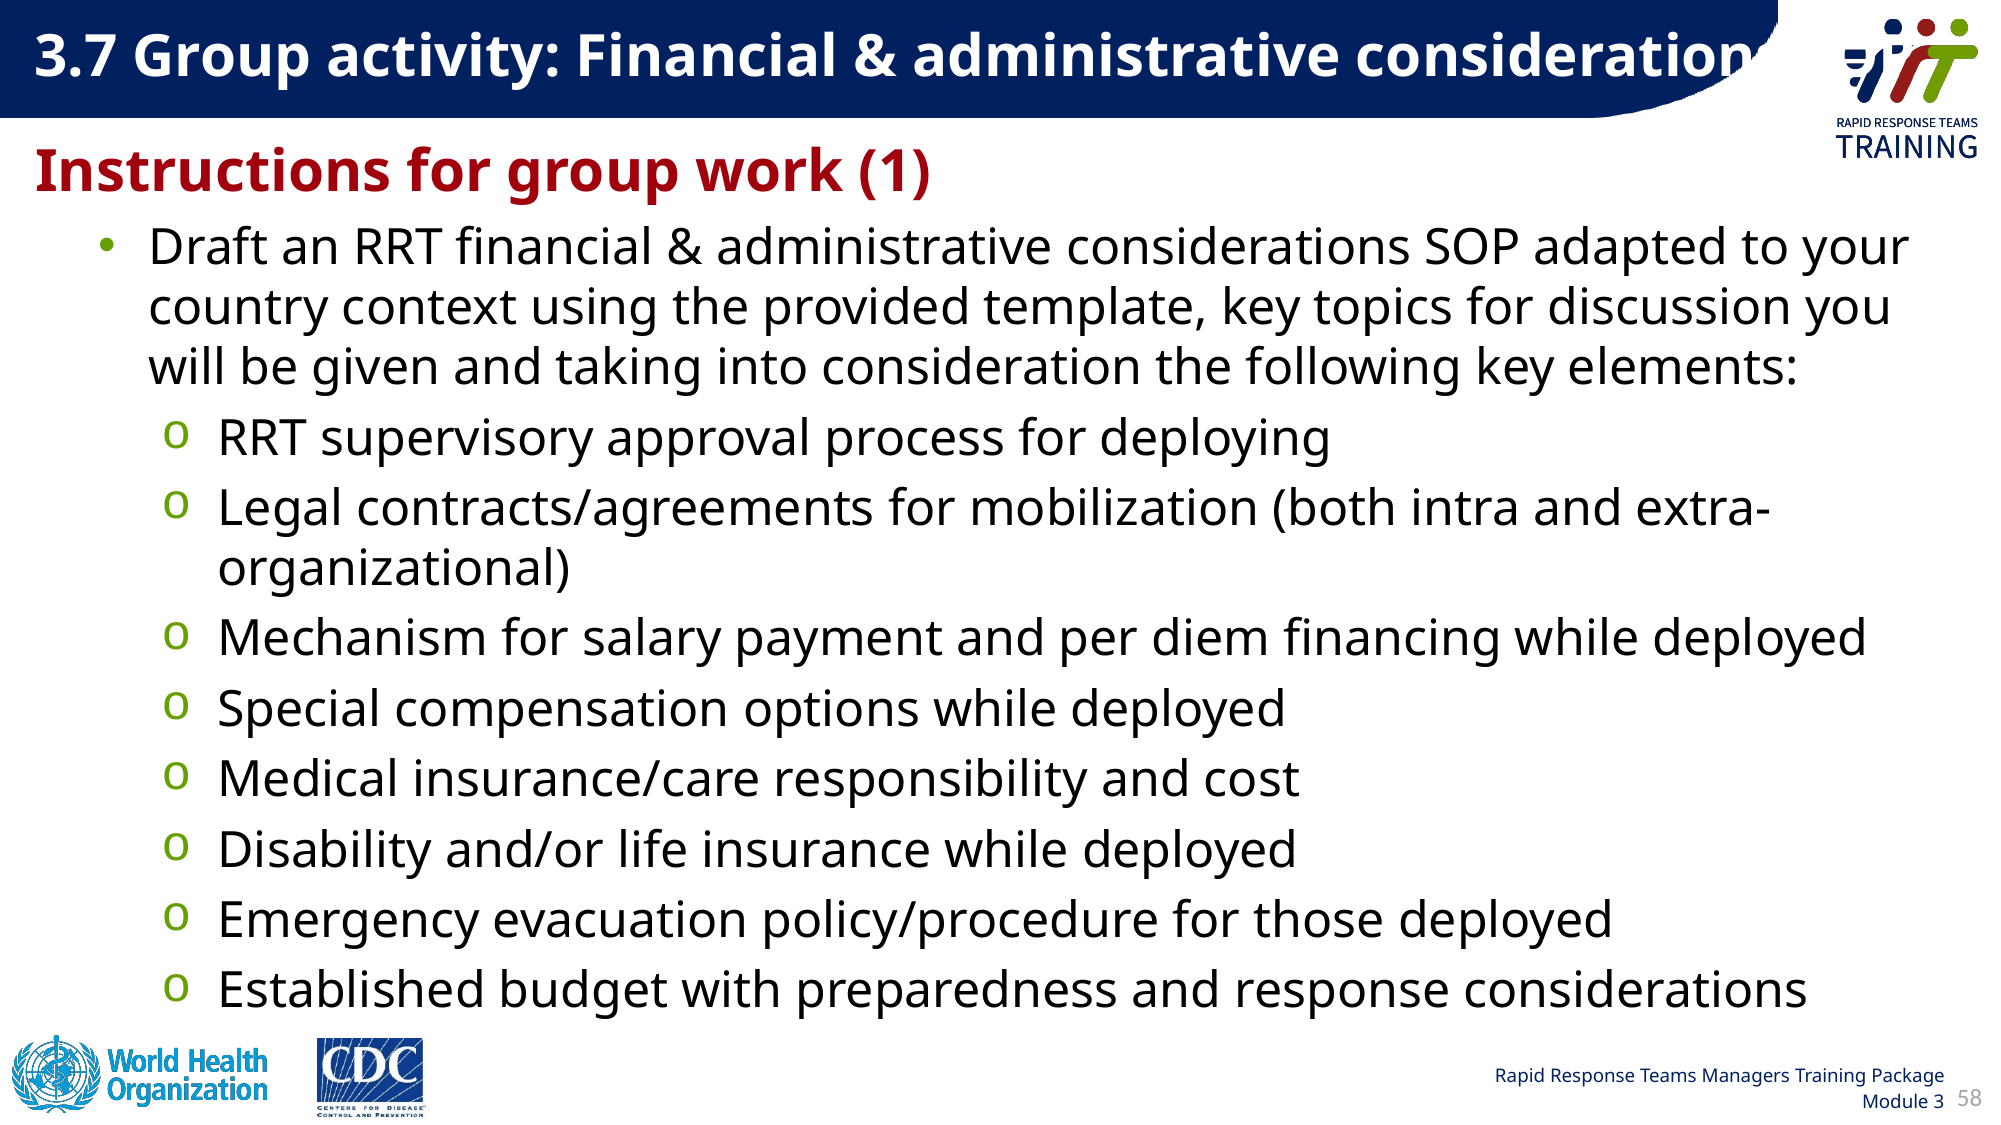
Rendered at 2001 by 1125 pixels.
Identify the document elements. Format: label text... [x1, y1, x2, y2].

picture [1835, 96, 1978, 167]
picture [12, 1035, 54, 1068]
picture [46, 1056, 54, 1062]
slide_number 58 [1941, 1073, 2000, 1125]
picture [30, 1083, 37, 1091]
picture [12, 1083, 48, 1113]
title Instructions for group work (1) [27, 119, 1040, 227]
picture [317, 1038, 426, 1117]
picture [36, 1088, 78, 1105]
picture [34, 1054, 43, 1078]
text_box Draft an RRT financial & administrative considerations SOP adapted to your country context using the provided template, key topics for discussion you will be given and taking into consideration the following key elements: RRT supervisory approval process for deploying Legal contracts/agreements for mobilization (both intra and extra-organizational) Mechanism for salary payment and per diem financing while deployed Special compensation options while deployed Medical insurance/care responsibility and cost Disability and/or life insurance while deployed Emergency evacuation policy/procedure for those deployed Established budget with preparedness and response considerations [77, 207, 1942, 1026]
picture [0, 0, 1778, 118]
picture [22, 1062, 26, 1077]
picture [24, 1054, 36, 1087]
picture [50, 1108, 62, 1113]
picture [59, 1035, 267, 1113]
picture [71, 1053, 90, 1091]
picture [40, 1062, 47, 1070]
text_box 3.7 Group activity: Financial & administrative considerations SOP ​ [27, 10, 2000, 96]
